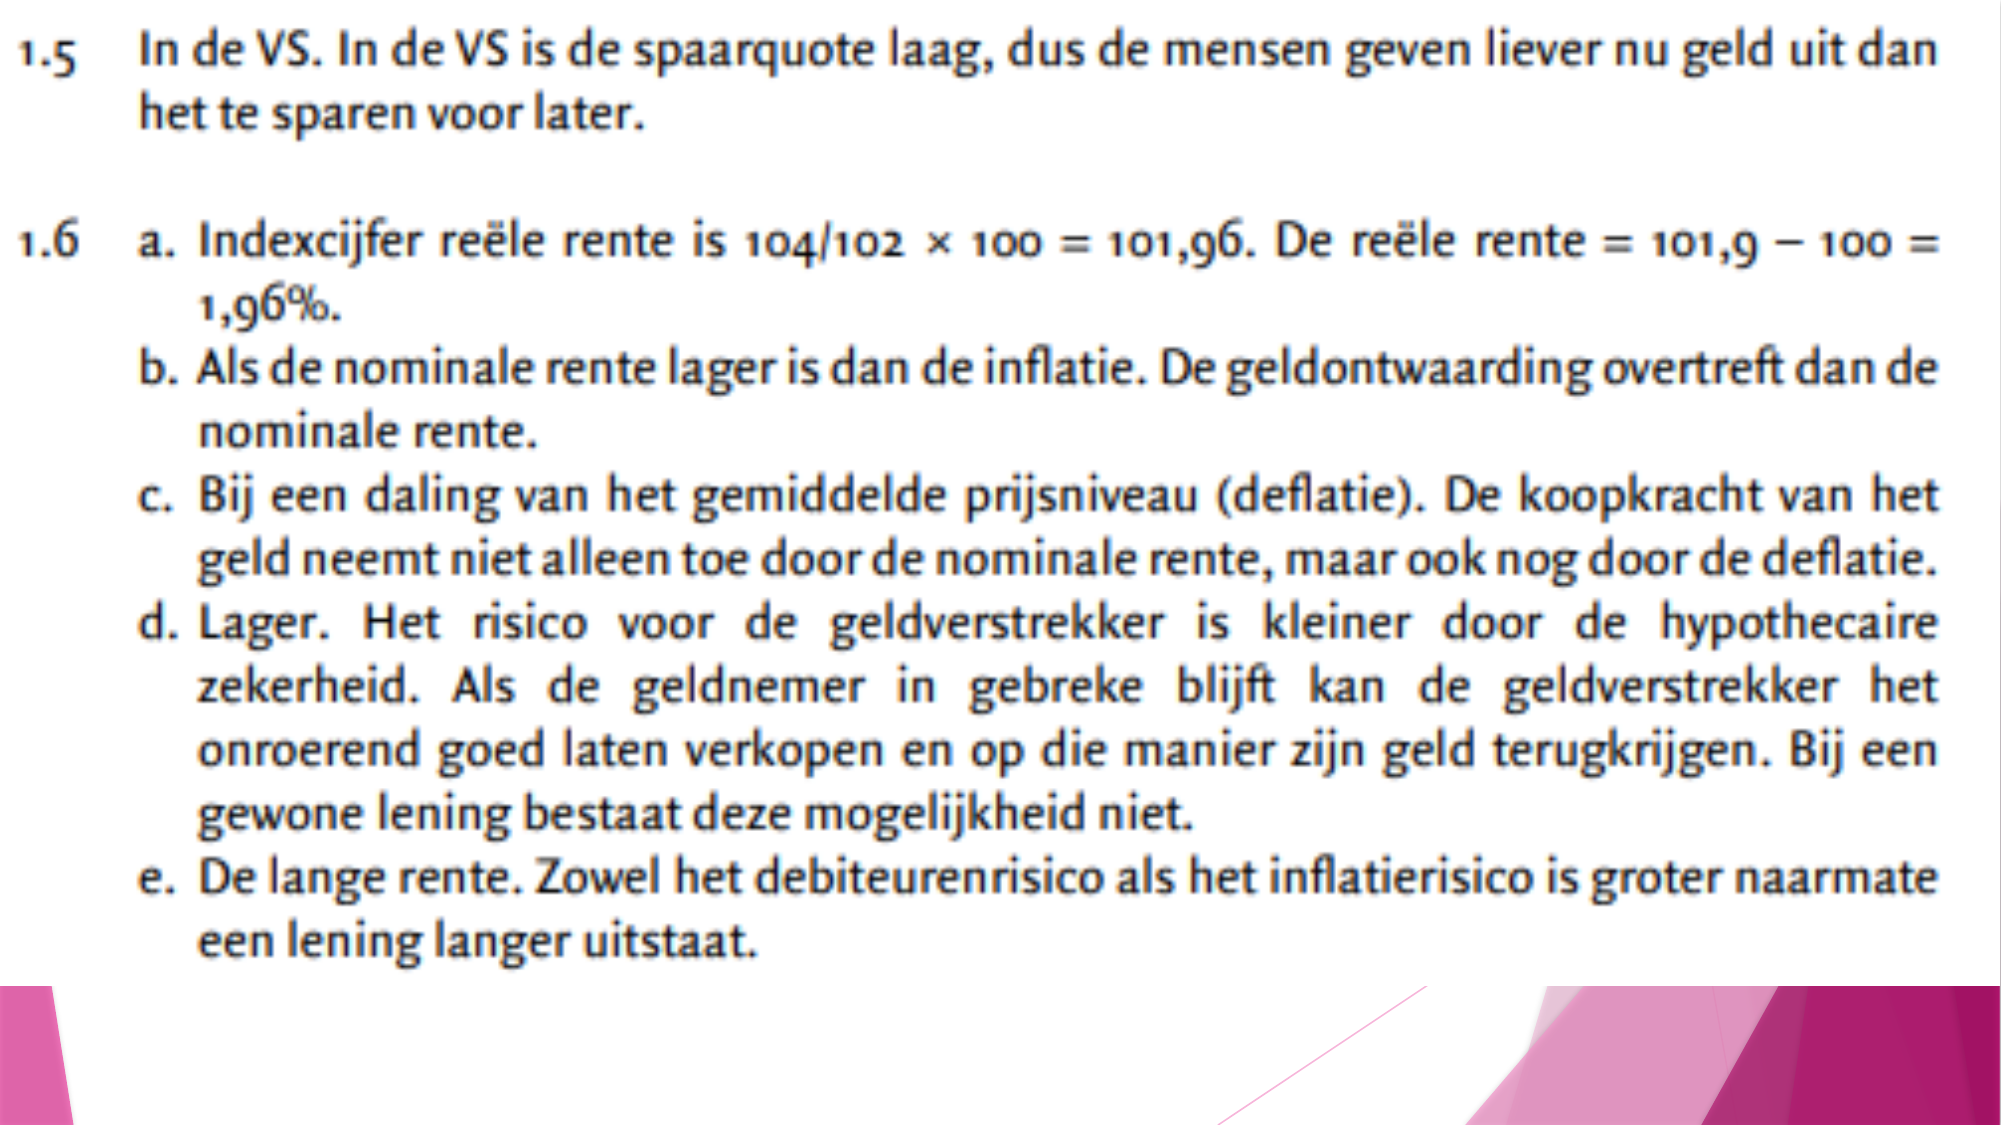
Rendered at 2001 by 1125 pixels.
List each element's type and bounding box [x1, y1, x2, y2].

picture [0, 0, 2000, 987]
